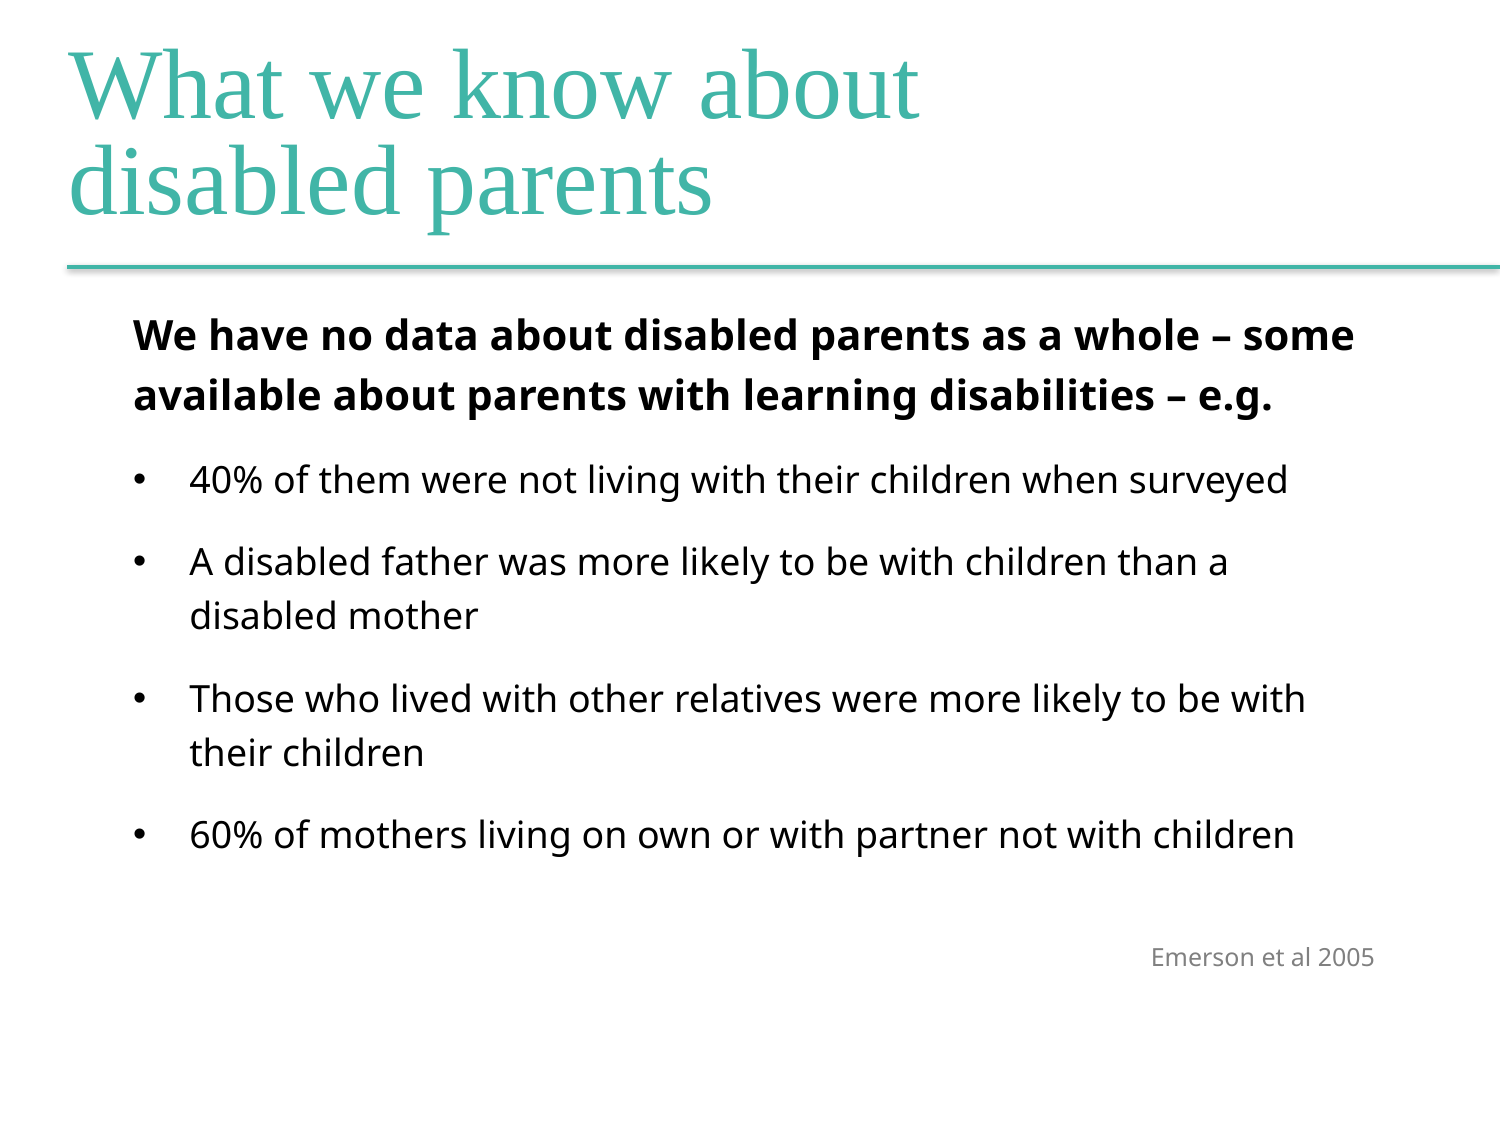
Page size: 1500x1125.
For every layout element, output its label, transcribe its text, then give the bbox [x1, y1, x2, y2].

text_box What we know about disabled parents [53, 0, 1448, 282]
list We have no data about disabled parents as a whole – some available about parents with learning disabilities – e.g. 40% of them were not living with their children when surveyed A disabled father was more likely to be with children than a disabled mother Those who lived with other relatives were more likely to be with their children 60% of mothers living on own or with partner not with children Emerson et al 2005 [118, 291, 1391, 752]
